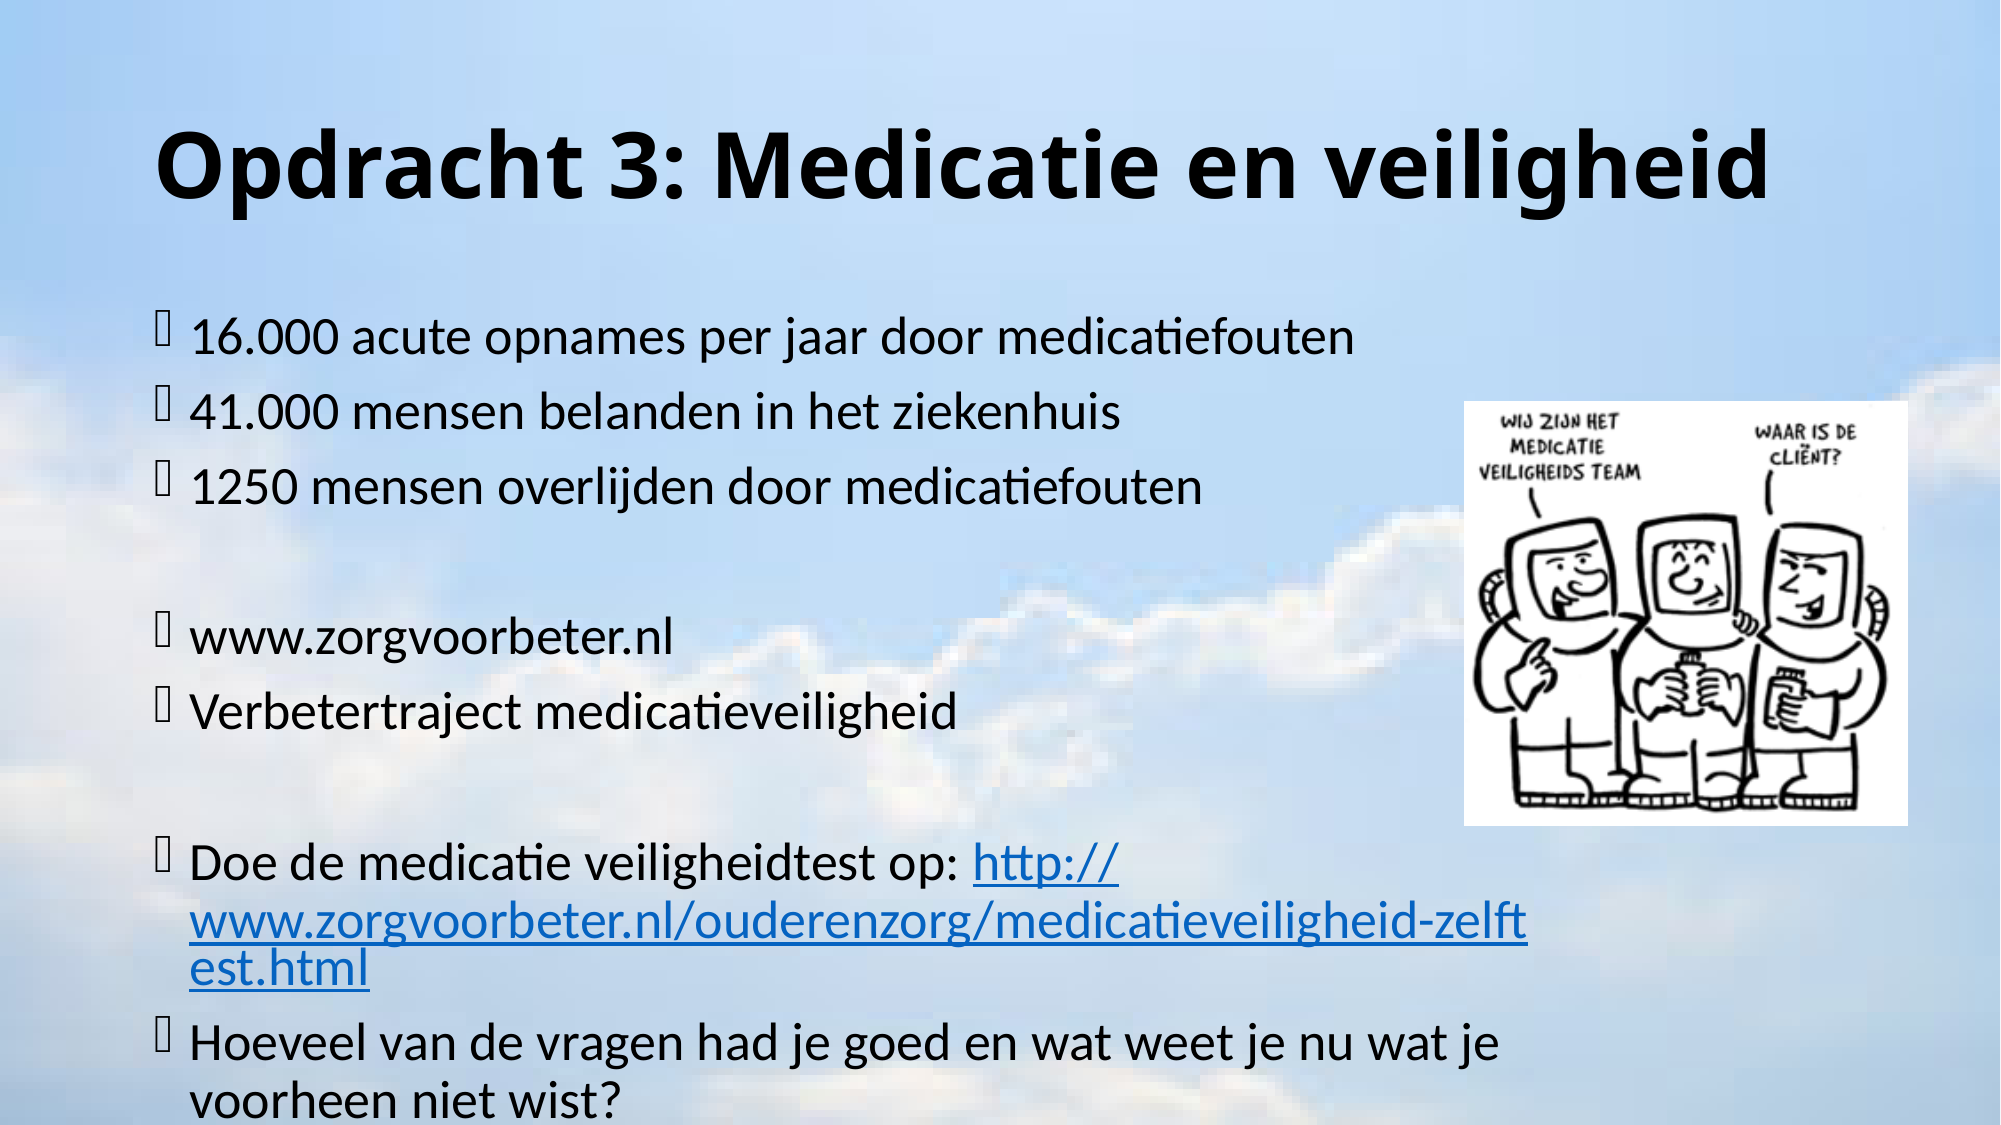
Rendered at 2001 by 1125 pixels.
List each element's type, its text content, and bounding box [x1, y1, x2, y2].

list 16.000 acute opnames per jaar door medicatiefouten 41.000 mensen belanden in het ziekenhuis 1250 mensen overlijden door medicatiefouten www.zorgvoorbeter.nl Verbetertraject medicatieveiligheid Doe de medicatie veiligheidtest op: http://www.zorgvoorbeter.nl/ouderenzorg/medicatieveiligheid-zelftest.html Hoeveel van de vragen had je goed en wat weet je nu wat je voorheen niet wist? [138, 299, 1567, 1100]
picture [0, 0, 2001, 1125]
title Opdracht 3: Medicatie en veiligheid [138, 60, 1864, 278]
